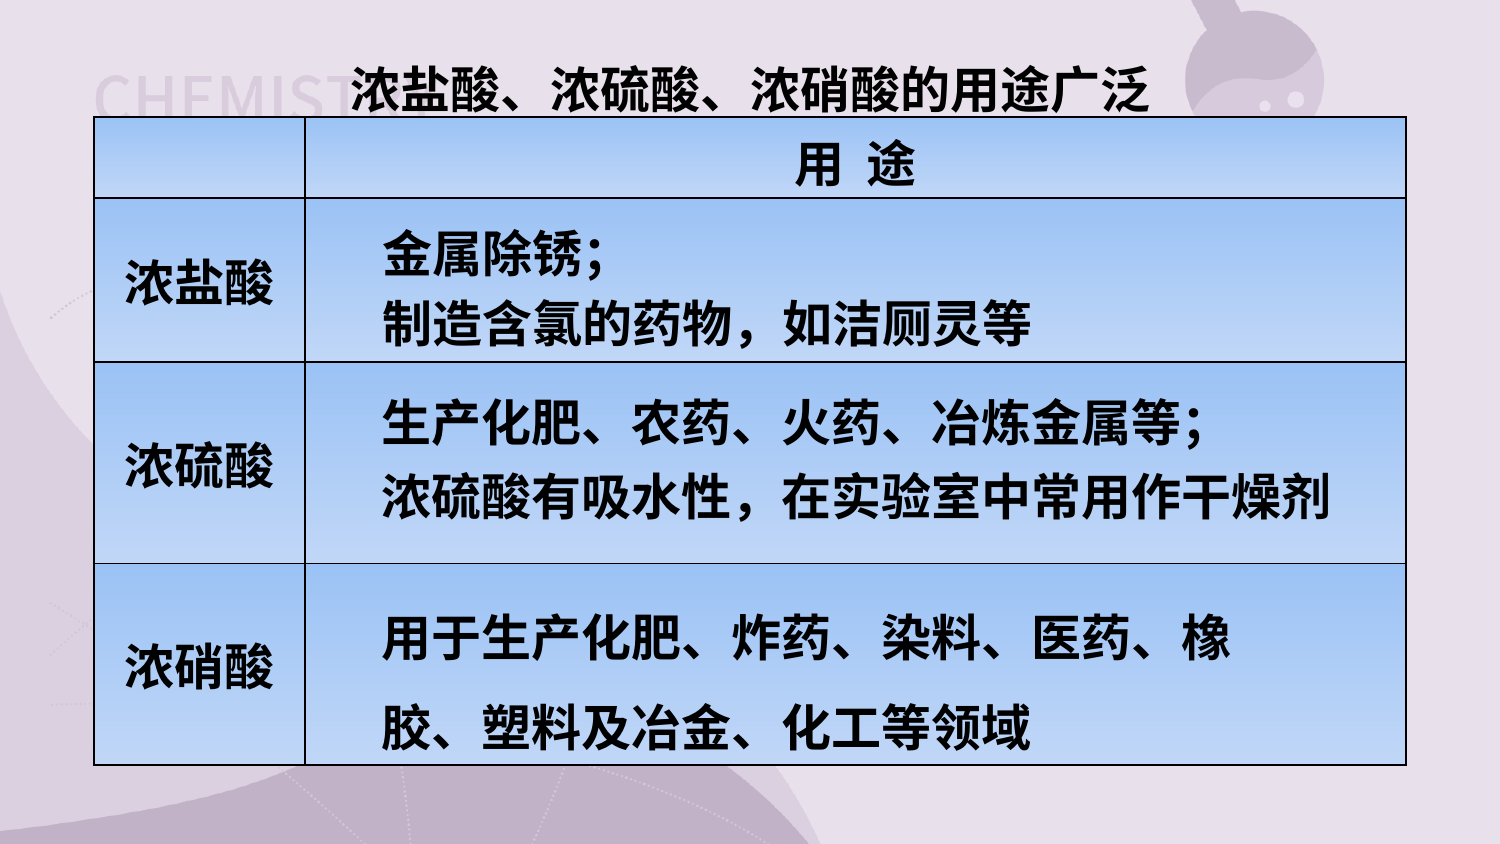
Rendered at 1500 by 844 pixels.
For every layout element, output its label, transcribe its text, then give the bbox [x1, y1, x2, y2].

table_cell 浓硫酸 [95, 363, 304, 563]
table_header [95, 118, 304, 197]
picture [0, 0, 1500, 844]
table_cell [306, 199, 1405, 361]
text_box 制造含氯的药物，如洁厕灵等 [368, 285, 1135, 360]
table_cell 浓盐酸 [95, 199, 304, 361]
text_box 用于生产化肥、炸药、染料、医药、橡胶、塑料及冶金、化工等领域 [366, 569, 1325, 765]
text_box 浓盐酸、浓硫酸、浓硝酸的用途广泛 [114, 50, 1386, 116]
table_header 用 途 [306, 118, 1405, 197]
text_box 生产化肥、农药、火药、冶炼金属等； [366, 384, 1294, 457]
table_cell 浓硝酸 [95, 564, 304, 764]
text_box 金属除锈； [368, 215, 947, 285]
table_cell [306, 363, 1405, 563]
table_cell [306, 564, 1405, 764]
text_box 浓硫酸有吸水性，在实验室中常用作干燥剂 [366, 457, 1389, 533]
